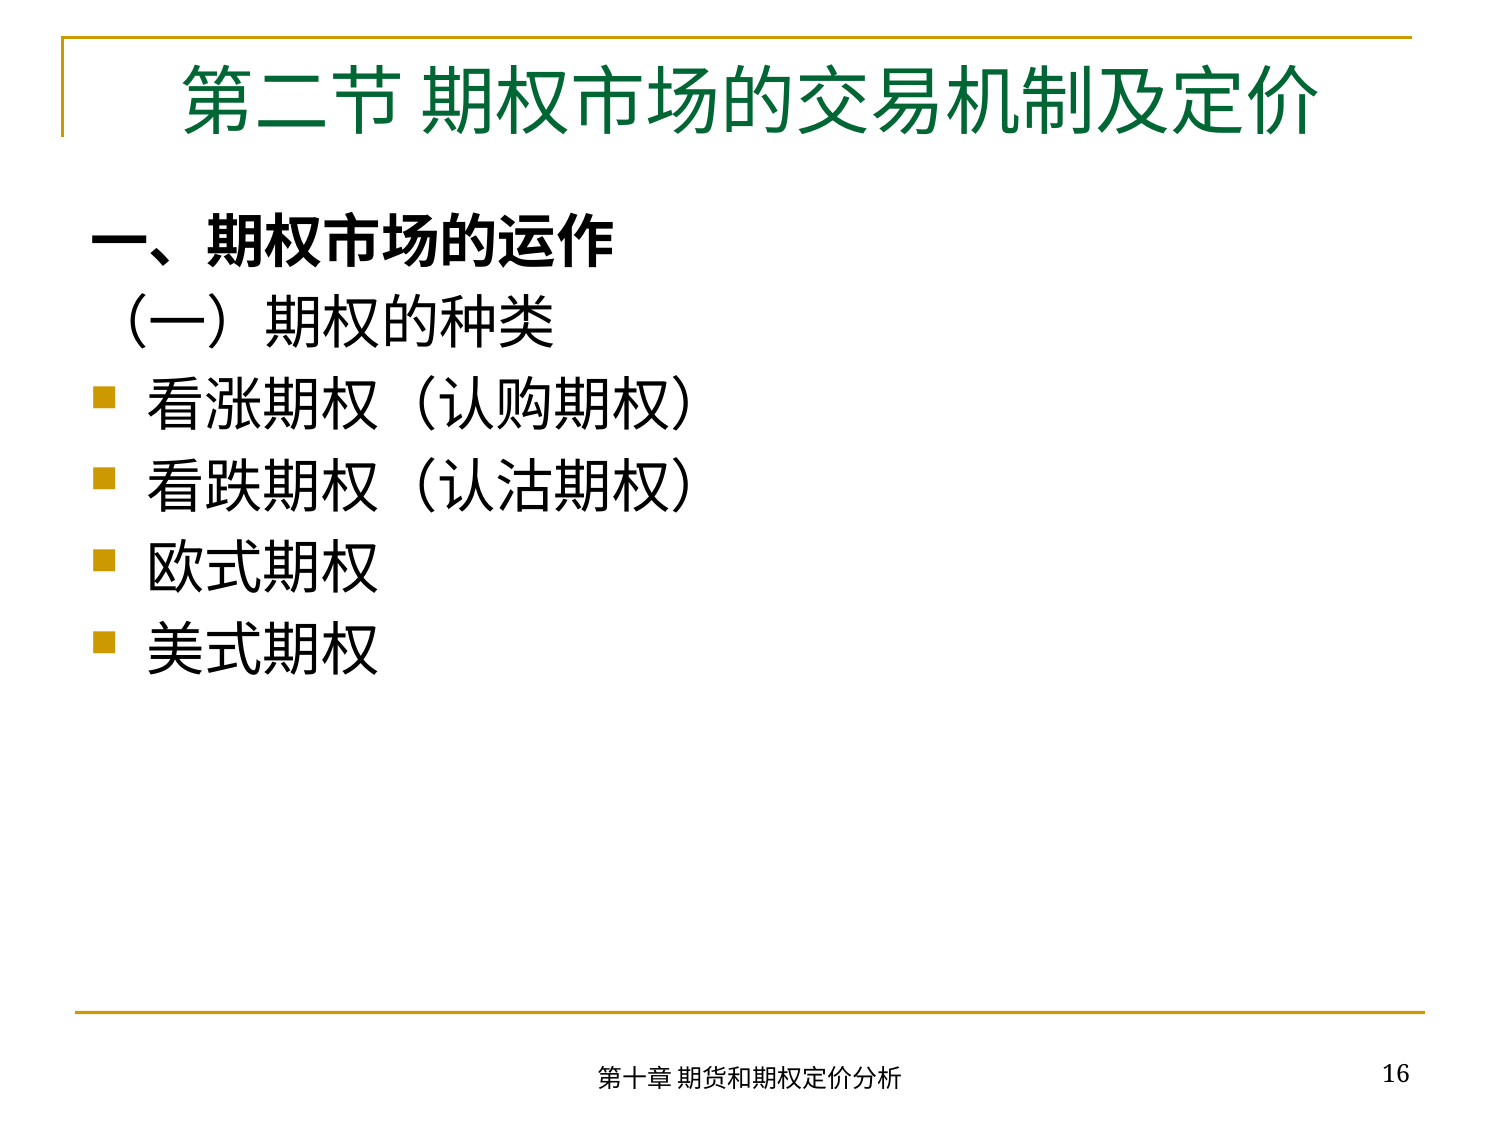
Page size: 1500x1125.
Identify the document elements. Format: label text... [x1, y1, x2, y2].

slide_number 16 [1074, 1024, 1425, 1100]
footer 第十章 期货和期权定价分析 [512, 1025, 988, 1100]
title 第二节 期权市场的交易机制及定价 [75, 45, 1425, 179]
list 一、期权市场的运作 （一）期权的种类 看涨期权（认购期权） 看跌期权（认沽期权） 欧式期权 美式期权 [75, 196, 1425, 1006]
